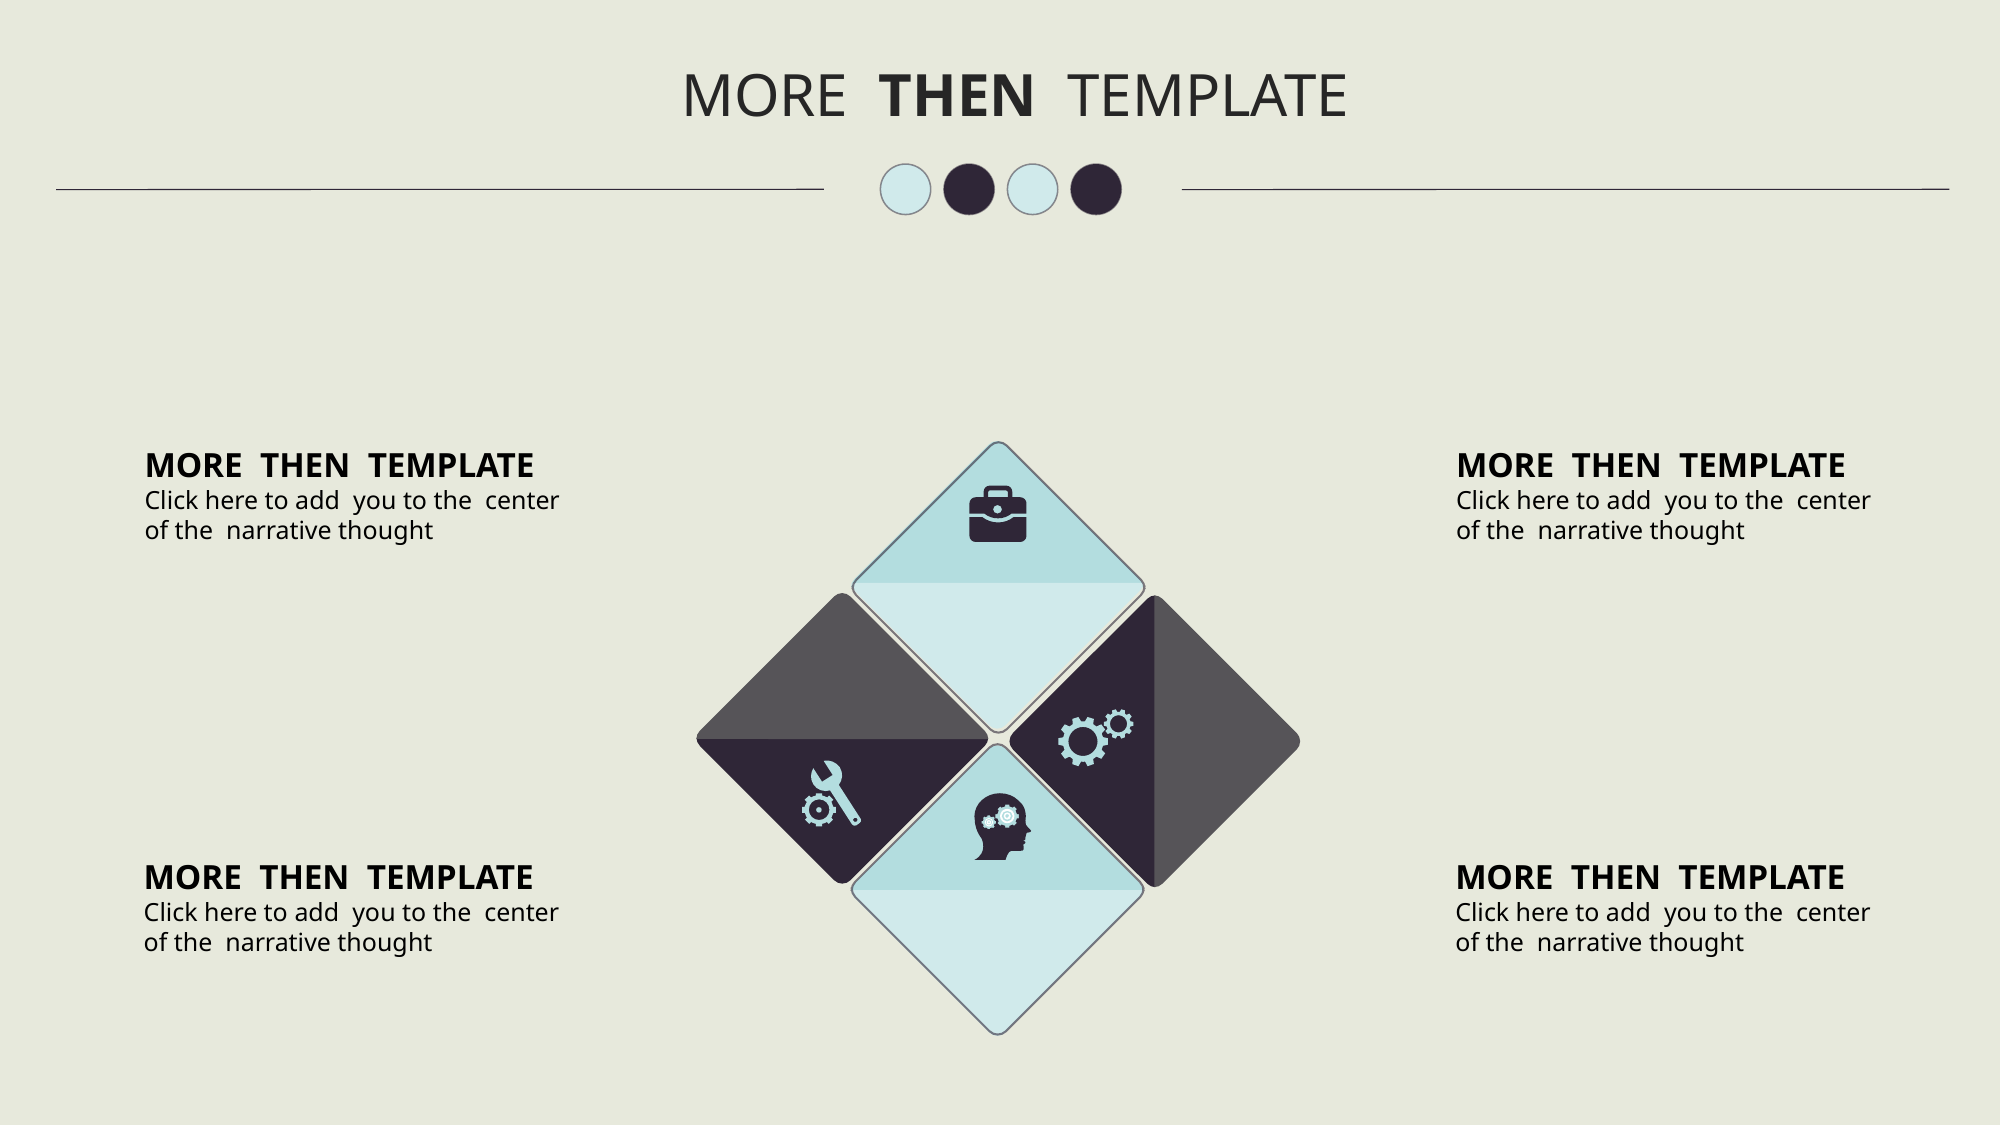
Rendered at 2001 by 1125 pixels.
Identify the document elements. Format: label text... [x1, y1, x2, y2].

text_box [1154, 595, 1301, 888]
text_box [974, 792, 1035, 861]
text_box MORE THEN TEMPLATE Click here to add you to the center of the narrative thought [1441, 437, 1887, 552]
text_box [1009, 595, 1154, 887]
text_box [696, 593, 989, 740]
text_box MORE THEN TEMPLATE Click here to add you to the center of the narrative thought [1440, 848, 1887, 964]
text_box MORE THEN TEMPLATE [636, 42, 1365, 138]
text_box [851, 744, 1144, 1035]
text_box MORE THEN TEMPLATE Click here to add you to the center of the narrative thought [129, 437, 576, 552]
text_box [969, 485, 1027, 543]
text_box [801, 759, 862, 827]
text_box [1058, 709, 1134, 767]
text_box MORE THEN TEMPLATE Click here to add you to the center of the narrative thought [129, 848, 575, 964]
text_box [880, 163, 1122, 215]
text_box [852, 442, 1145, 733]
text_box [696, 739, 988, 884]
